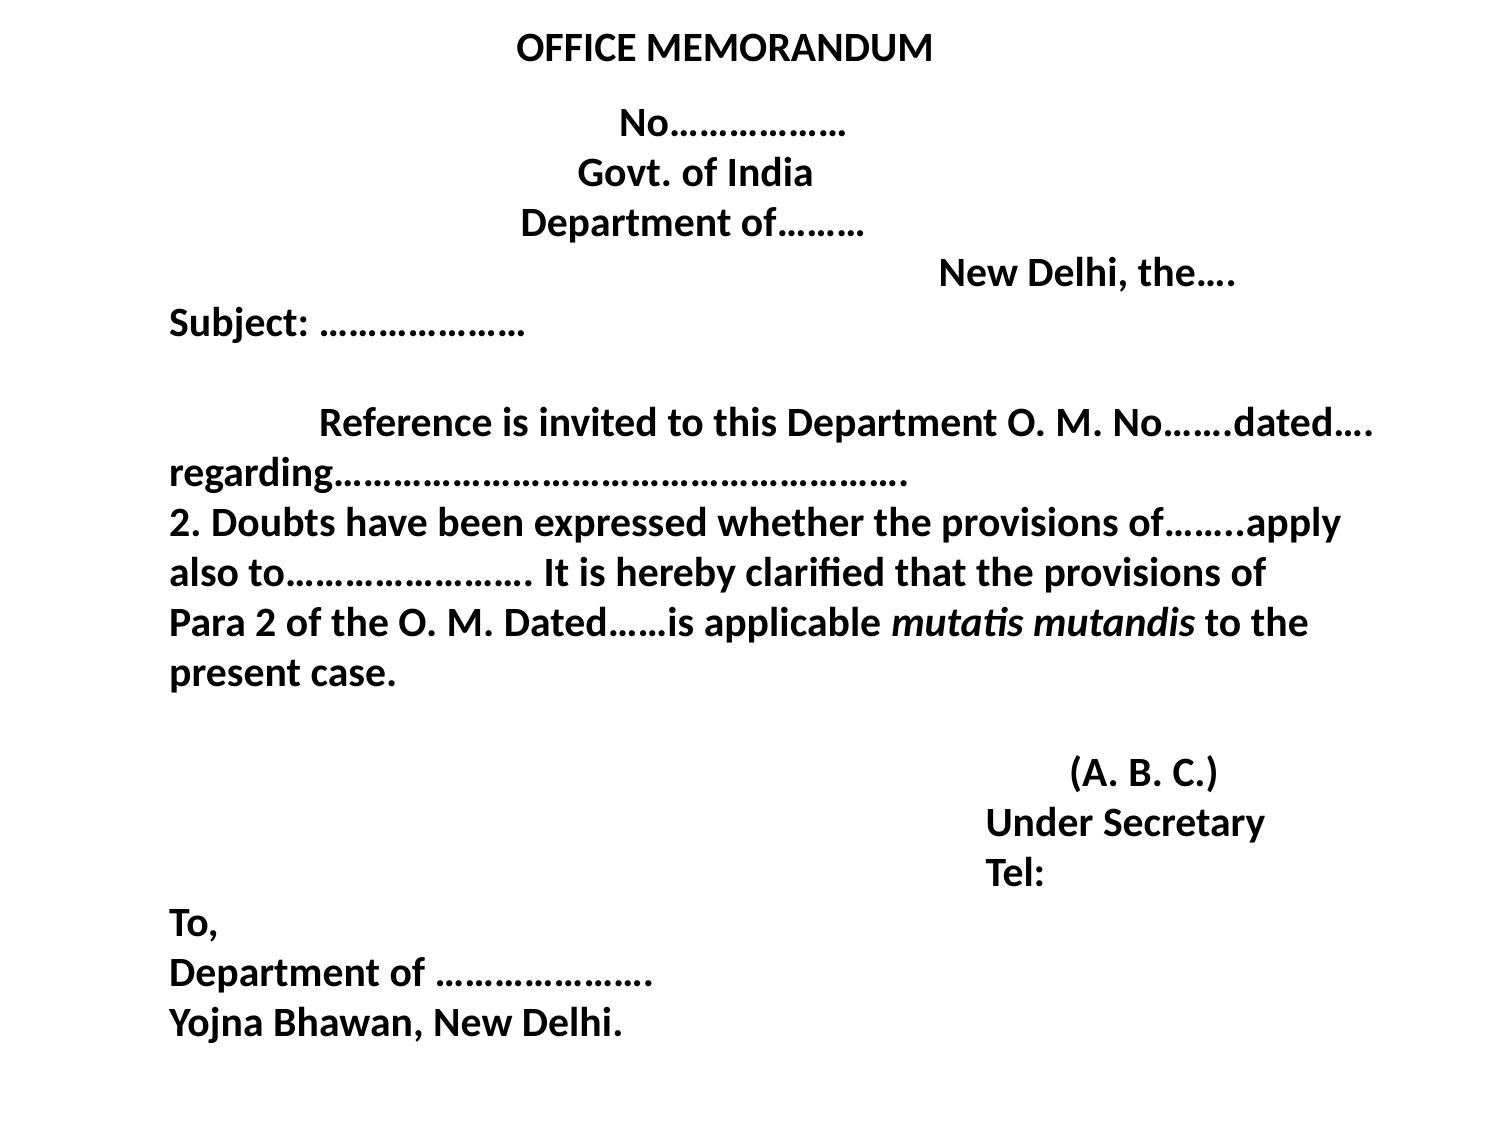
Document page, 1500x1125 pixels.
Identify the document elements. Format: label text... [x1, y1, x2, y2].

text_box No……………… Govt. of India Department of……… New Delhi, the…. Subject: ………………… Reference is invited to this Department O. M. No…….dated…. regarding…………………………………………………. 2. Doubts have been expressed whether the provisions of……..apply also to……………………. It is hereby clarified that the provisions of Para 2 of the O. M. Dated……is applicable mutatis mutandis to the present case. (A. B. C.) Under Secretary Tel: To, Department of …………………. Yojna Bhawan, New Delhi. [154, 87, 1391, 1125]
text_box OFFICE MEMORANDUM [501, 12, 949, 87]
